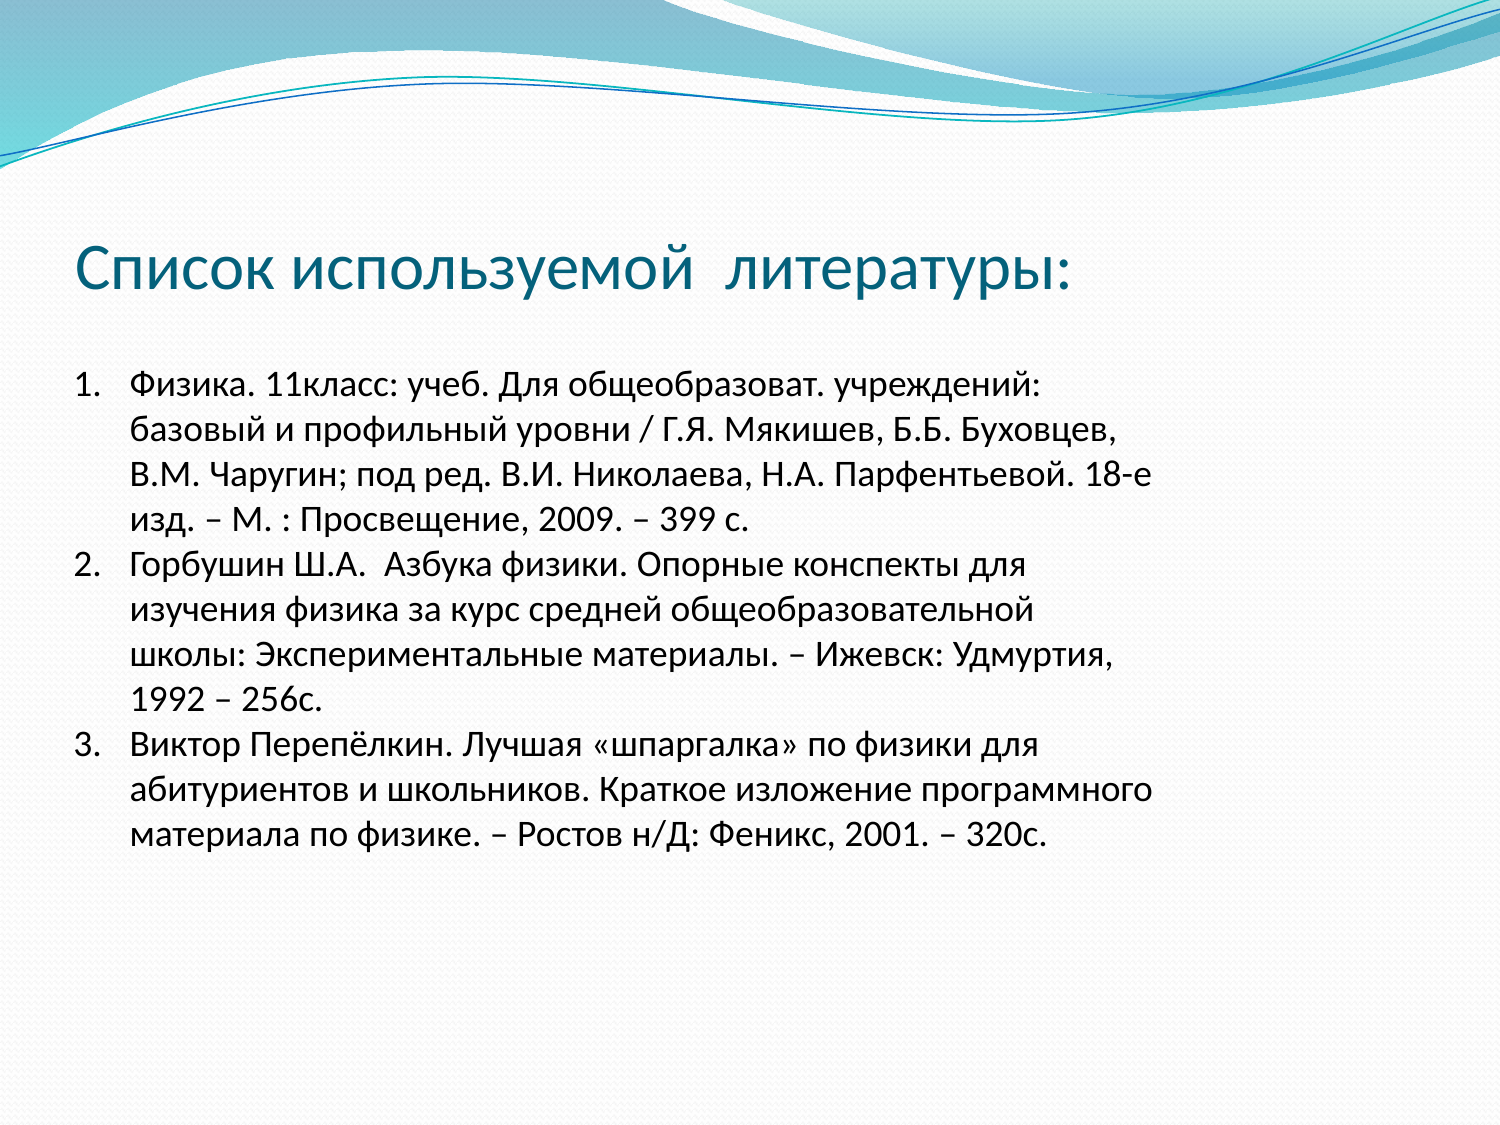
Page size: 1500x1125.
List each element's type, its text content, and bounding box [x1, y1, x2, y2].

text_box Физика. 11класс: учеб. Для общеобразоват. учреждений: базовый и профильный уровни / Г.Я. Мякишев, Б.Б. Буховцев, В.М. Чаругин; под ред. В.И. Николаева, Н.А. Парфентьевой. 18-е изд. – М. : Просвещение, 2009. – 399 с. Горбушин Ш.А. Азбука физики. Опорные конспекты для изучения физика за курс средней общеобразовательной школы: Экспериментальные материалы. – Ижевск: Удмуртия, 1992 – 256с. Виктор Перепёлкин. Лучшая «шпаргалка» по физики для абитуриентов и школьников. Краткое изложение программного материала по физике. – Ростов н/Д: Феникс, 2001. – 320с. [58, 351, 1172, 862]
title Список используемой литературы: [75, 115, 1438, 303]
